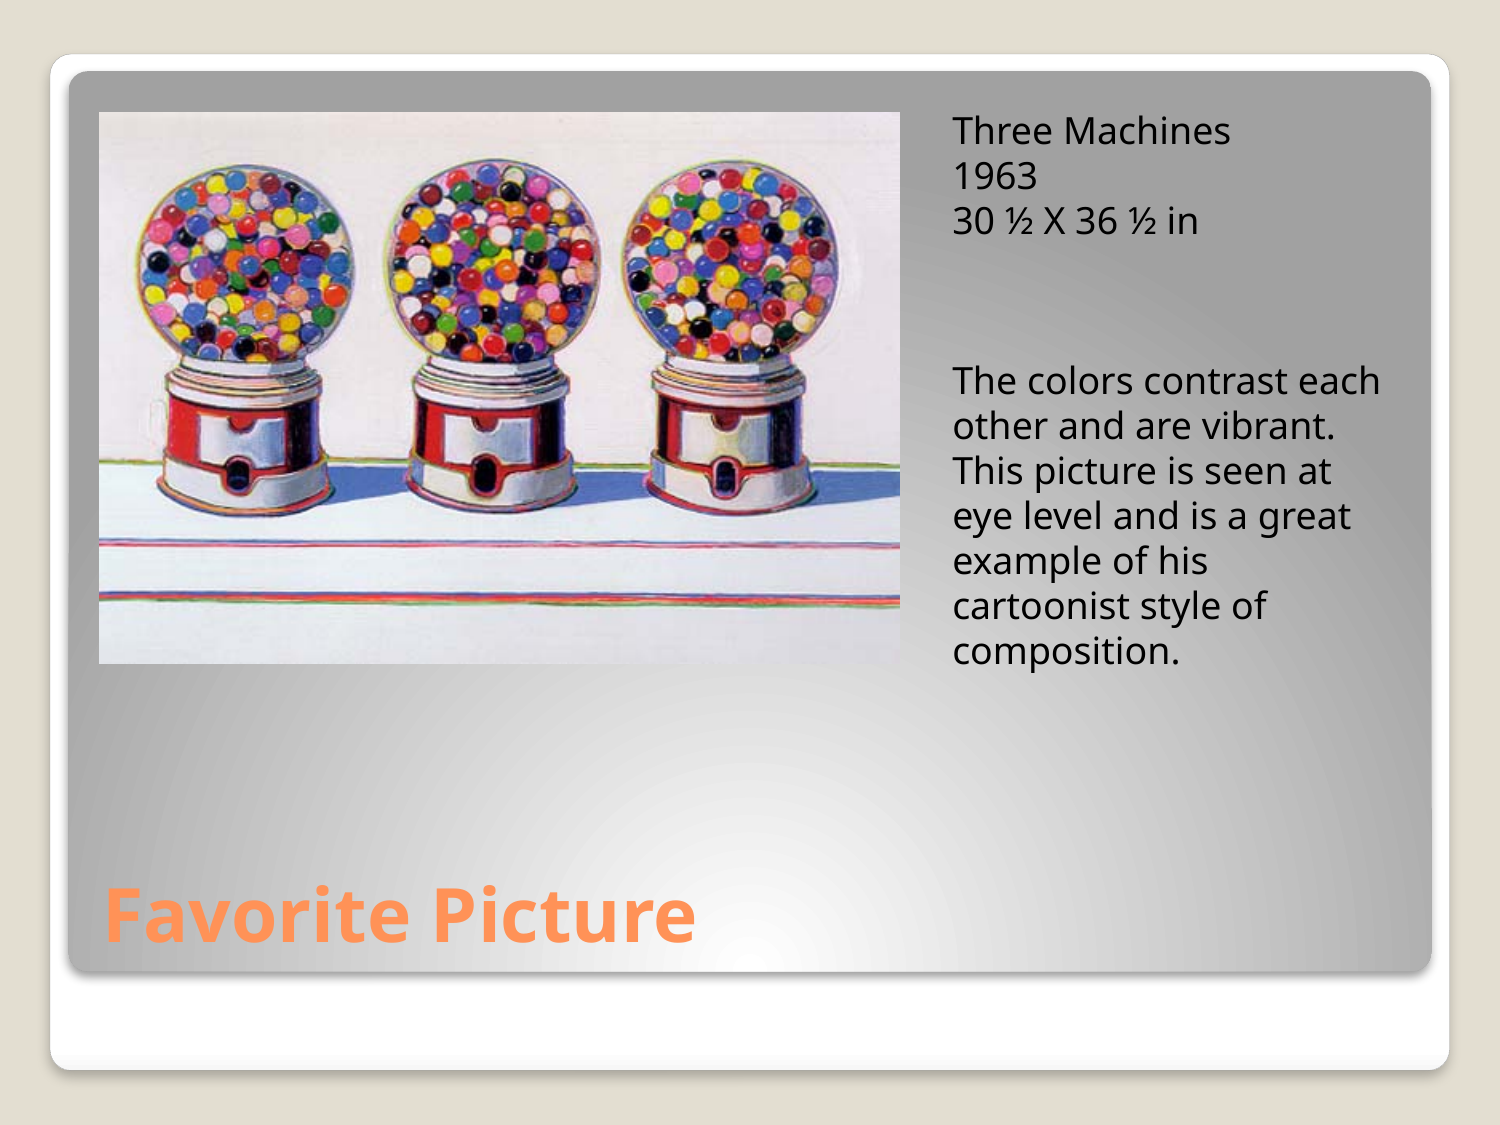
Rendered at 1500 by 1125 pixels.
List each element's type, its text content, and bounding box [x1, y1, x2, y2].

text_box Three Machines 1963 30 ½ X 36 ½ in [937, 99, 1388, 250]
title Favorite Picture [87, 825, 1430, 965]
picture [99, 112, 901, 664]
text_box The colors contrast each other and are vibrant. This picture is seen at eye level and is a great example of his cartoonist style of composition. [937, 349, 1400, 680]
